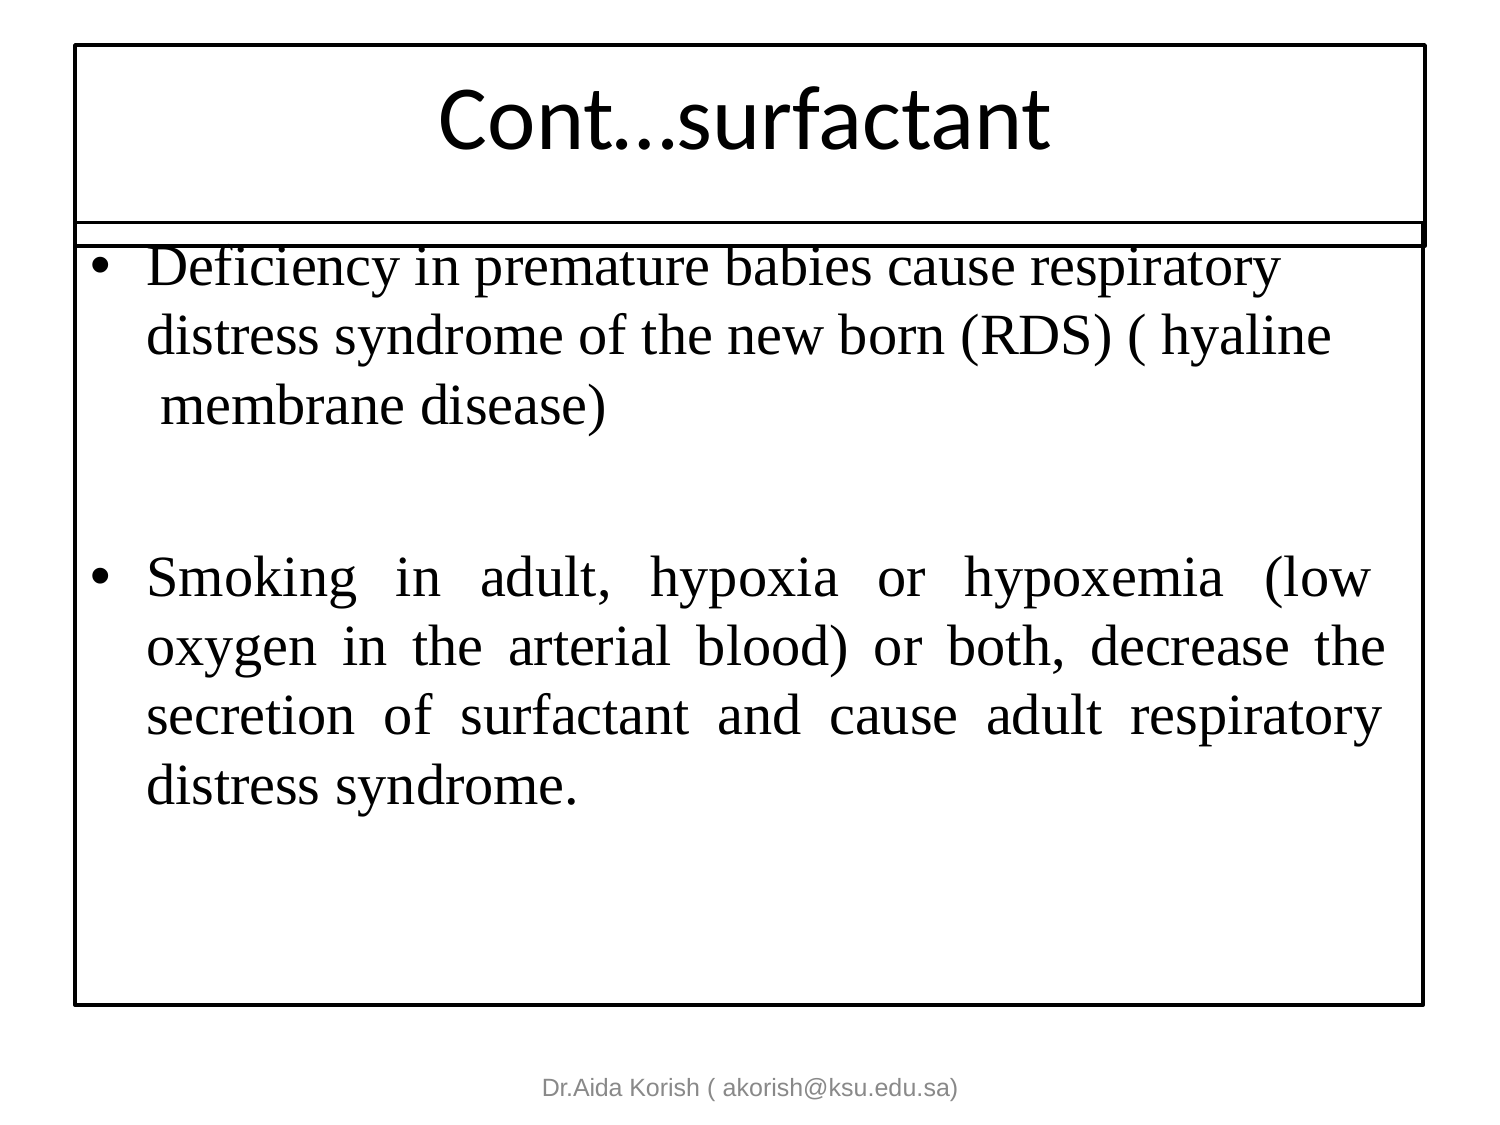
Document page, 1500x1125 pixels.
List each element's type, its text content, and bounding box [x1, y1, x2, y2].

footer Dr.Aida Korish ( akorish@ksu.edu.sa) [539, 1074, 962, 1125]
title Cont…surfactant [75, 45, 1425, 246]
text_box [74, 222, 1424, 1005]
text_box Deficiency in premature babies cause respiratory distress syndrome of the new born (RDS) ( hyaline membrane disease) Smoking in adult, hypoxia or hypoxemia (low oxygen in the arterial blood) or both, decrease the secretion of surfactant and cause adult respiratory distress syndrome. [87, 230, 1412, 819]
